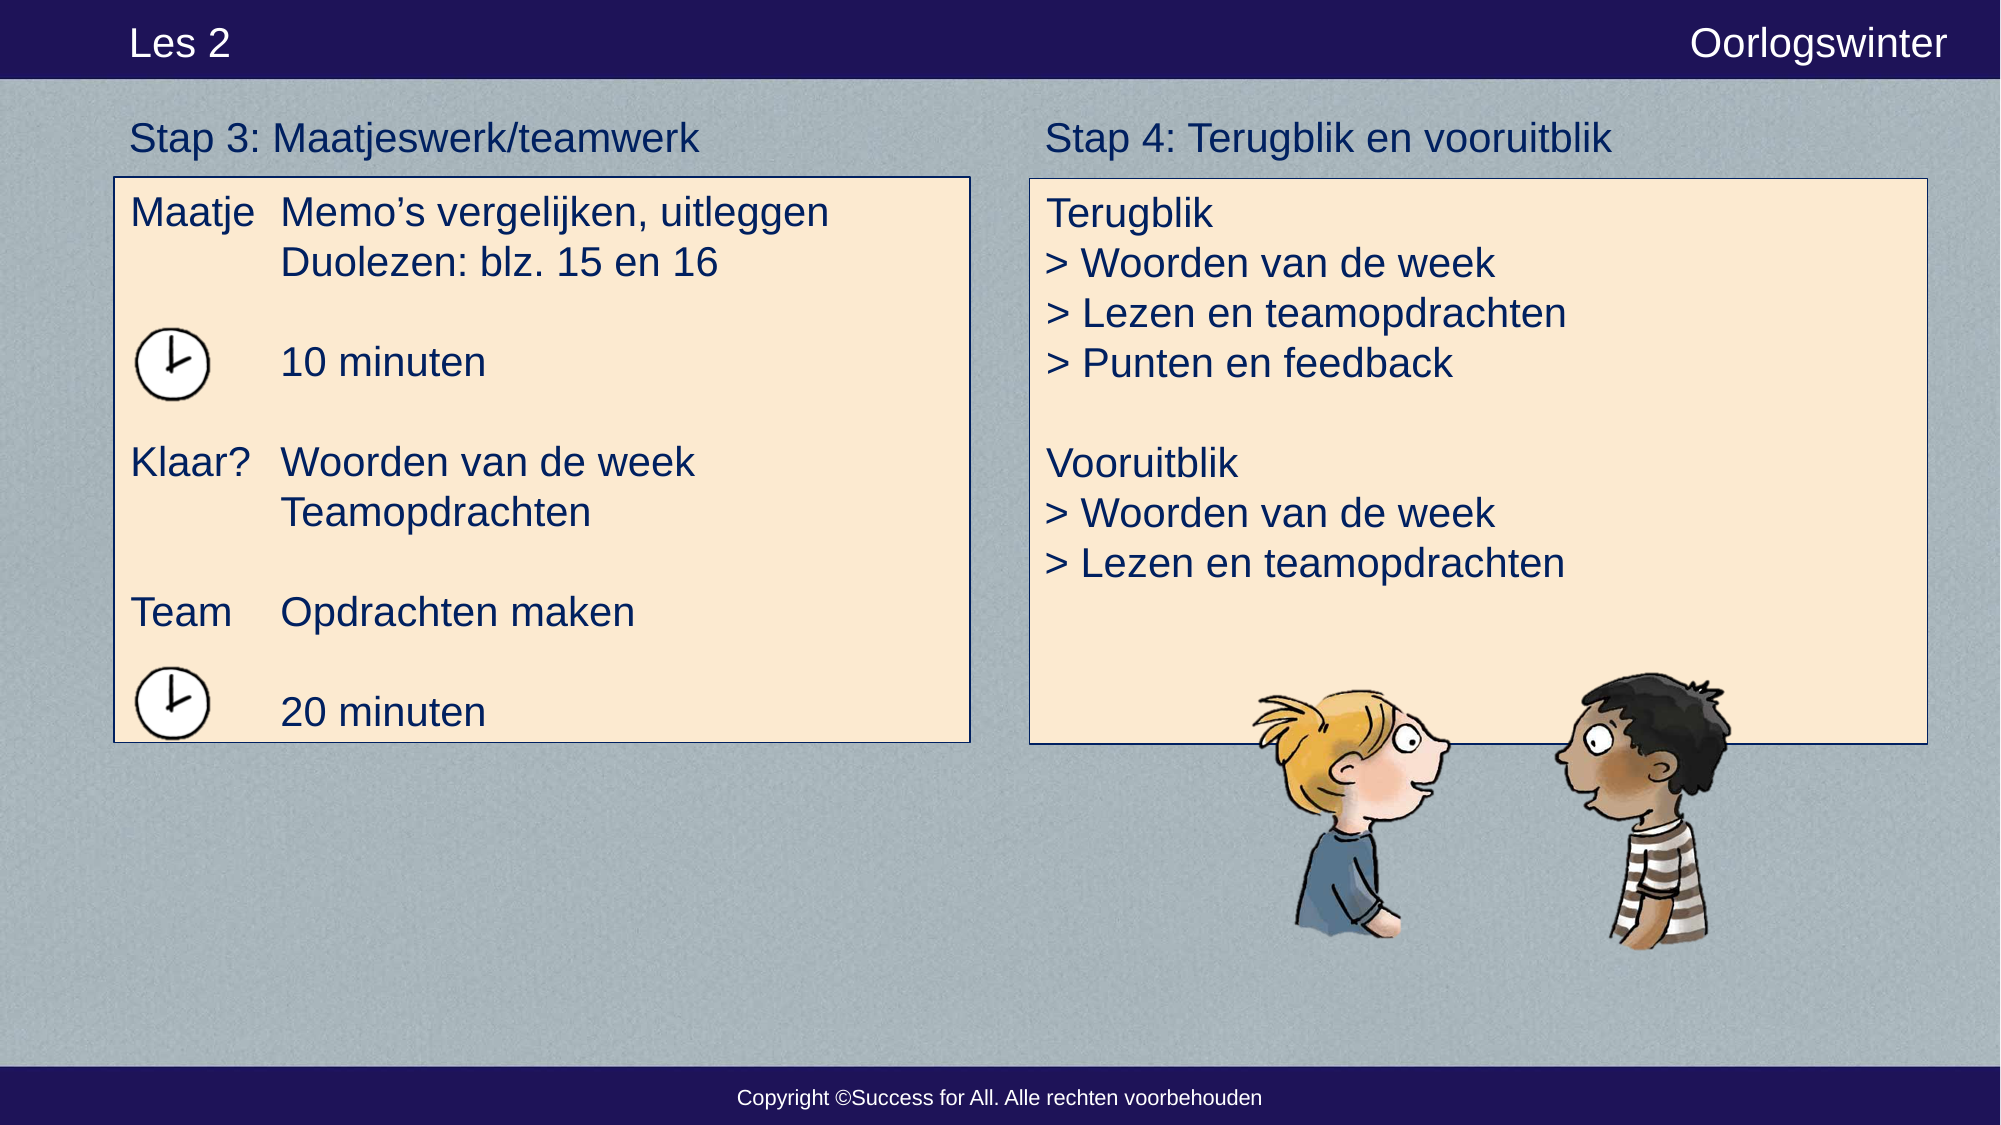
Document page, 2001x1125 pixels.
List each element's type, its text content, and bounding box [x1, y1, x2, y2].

picture [0, 0, 2001, 1125]
text_box Copyright ©Success for All. Alle rechten voorbehouden [0, 1076, 2000, 1125]
text_box Les 2 [114, 8, 354, 74]
text_box Stap 4: Terugblik en vooruitblik [1029, 103, 1822, 169]
text_box Oorlogswinter [786, 8, 1963, 74]
text_box Stap 3: Maatjeswerk/teamwerk [114, 103, 907, 169]
text_box Maatje Memo’s vergelijken, uitleggen Duolezen: blz. 15 en 16 10 minuten Klaar? Woorden van de week Teamopdrachten Team Opdrachten maken 20 minuten [113, 177, 971, 743]
text_box Terugblik > Woorden van de week > Lezen en teamopdrachten > Punten en feedback Vooruitblik > Woorden van de week > Lezen en teamopdrachten [1029, 178, 1928, 744]
